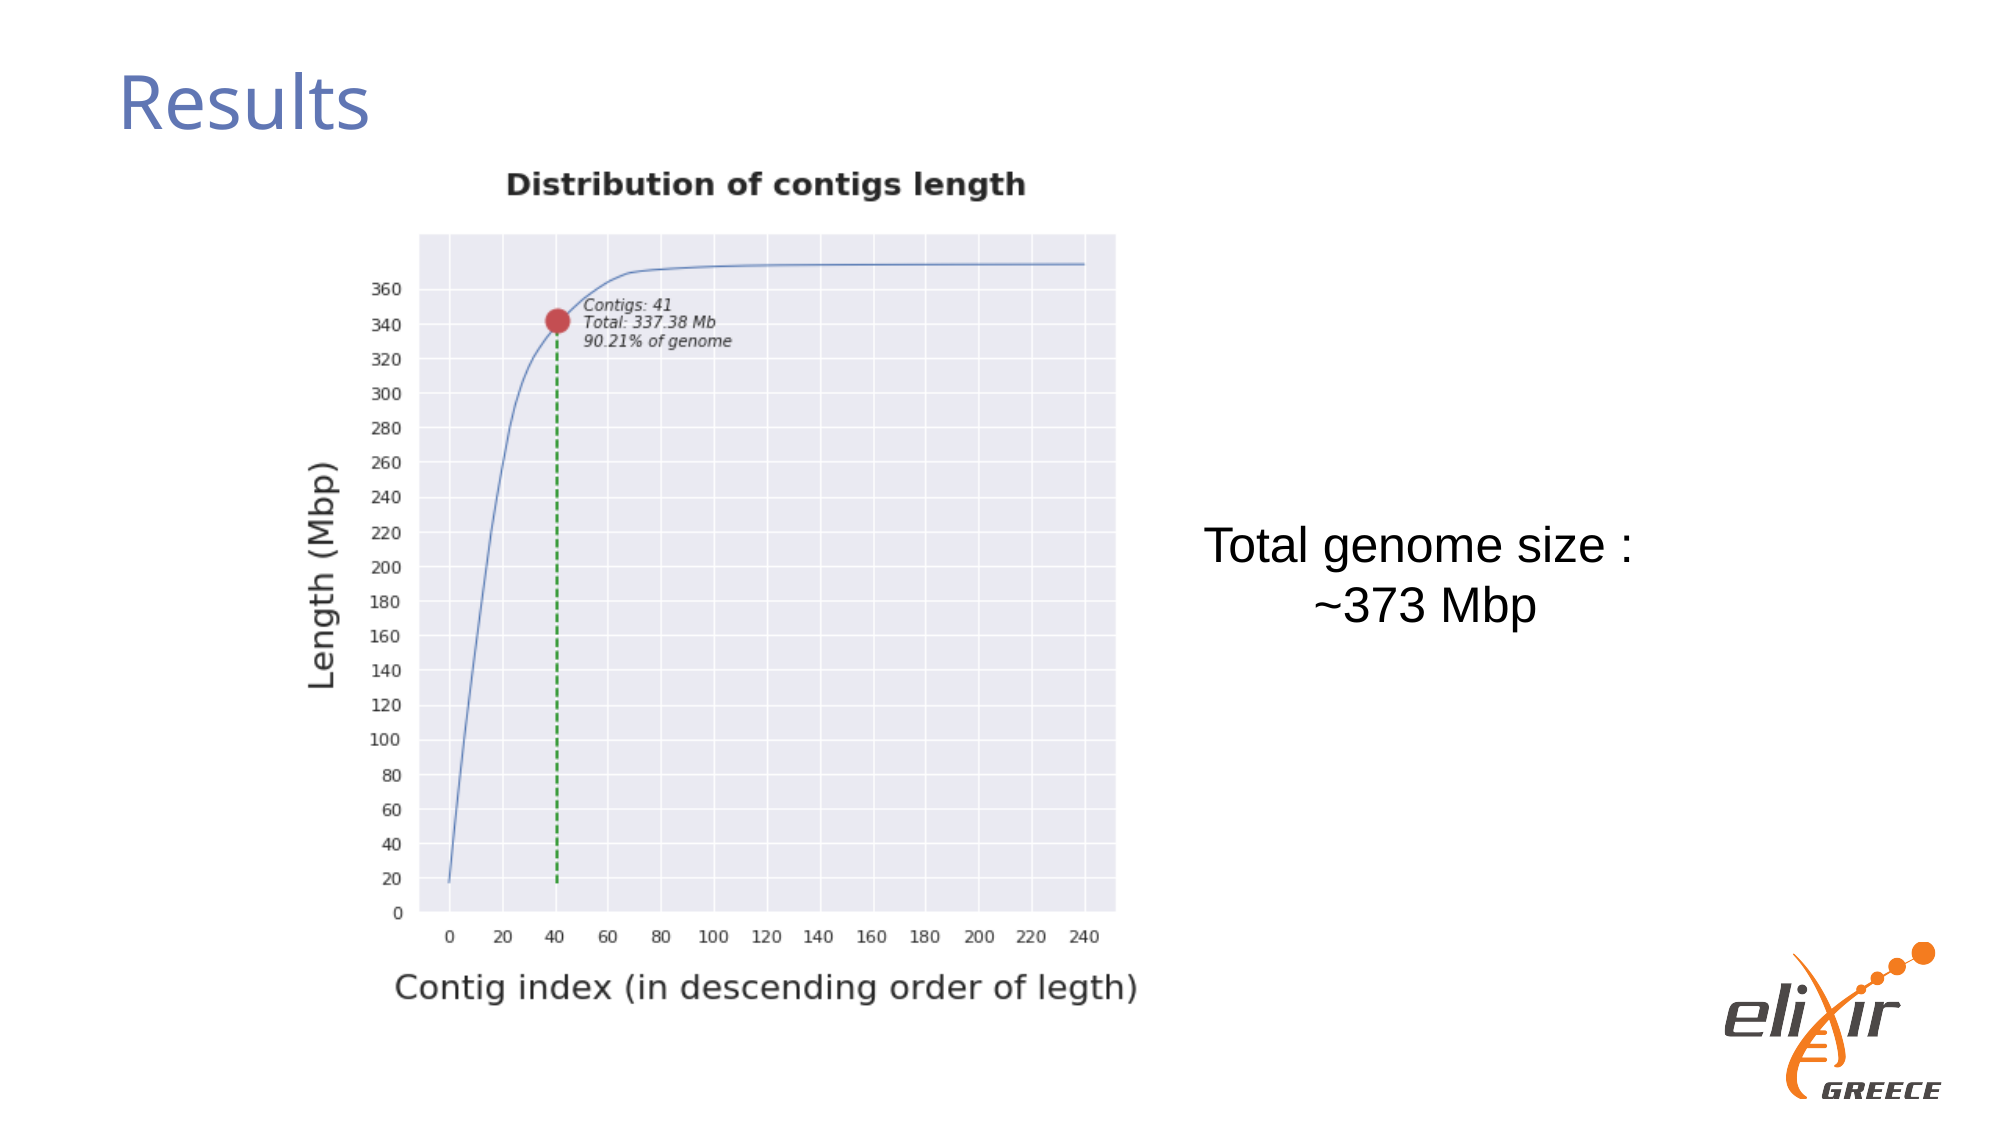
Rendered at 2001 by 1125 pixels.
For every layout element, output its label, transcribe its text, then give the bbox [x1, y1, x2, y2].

picture [1724, 942, 1942, 1099]
text_box Total genome size : ~373 Mbp [1152, 504, 1723, 640]
picture [299, 161, 1149, 1015]
title Results [117, 54, 1902, 161]
